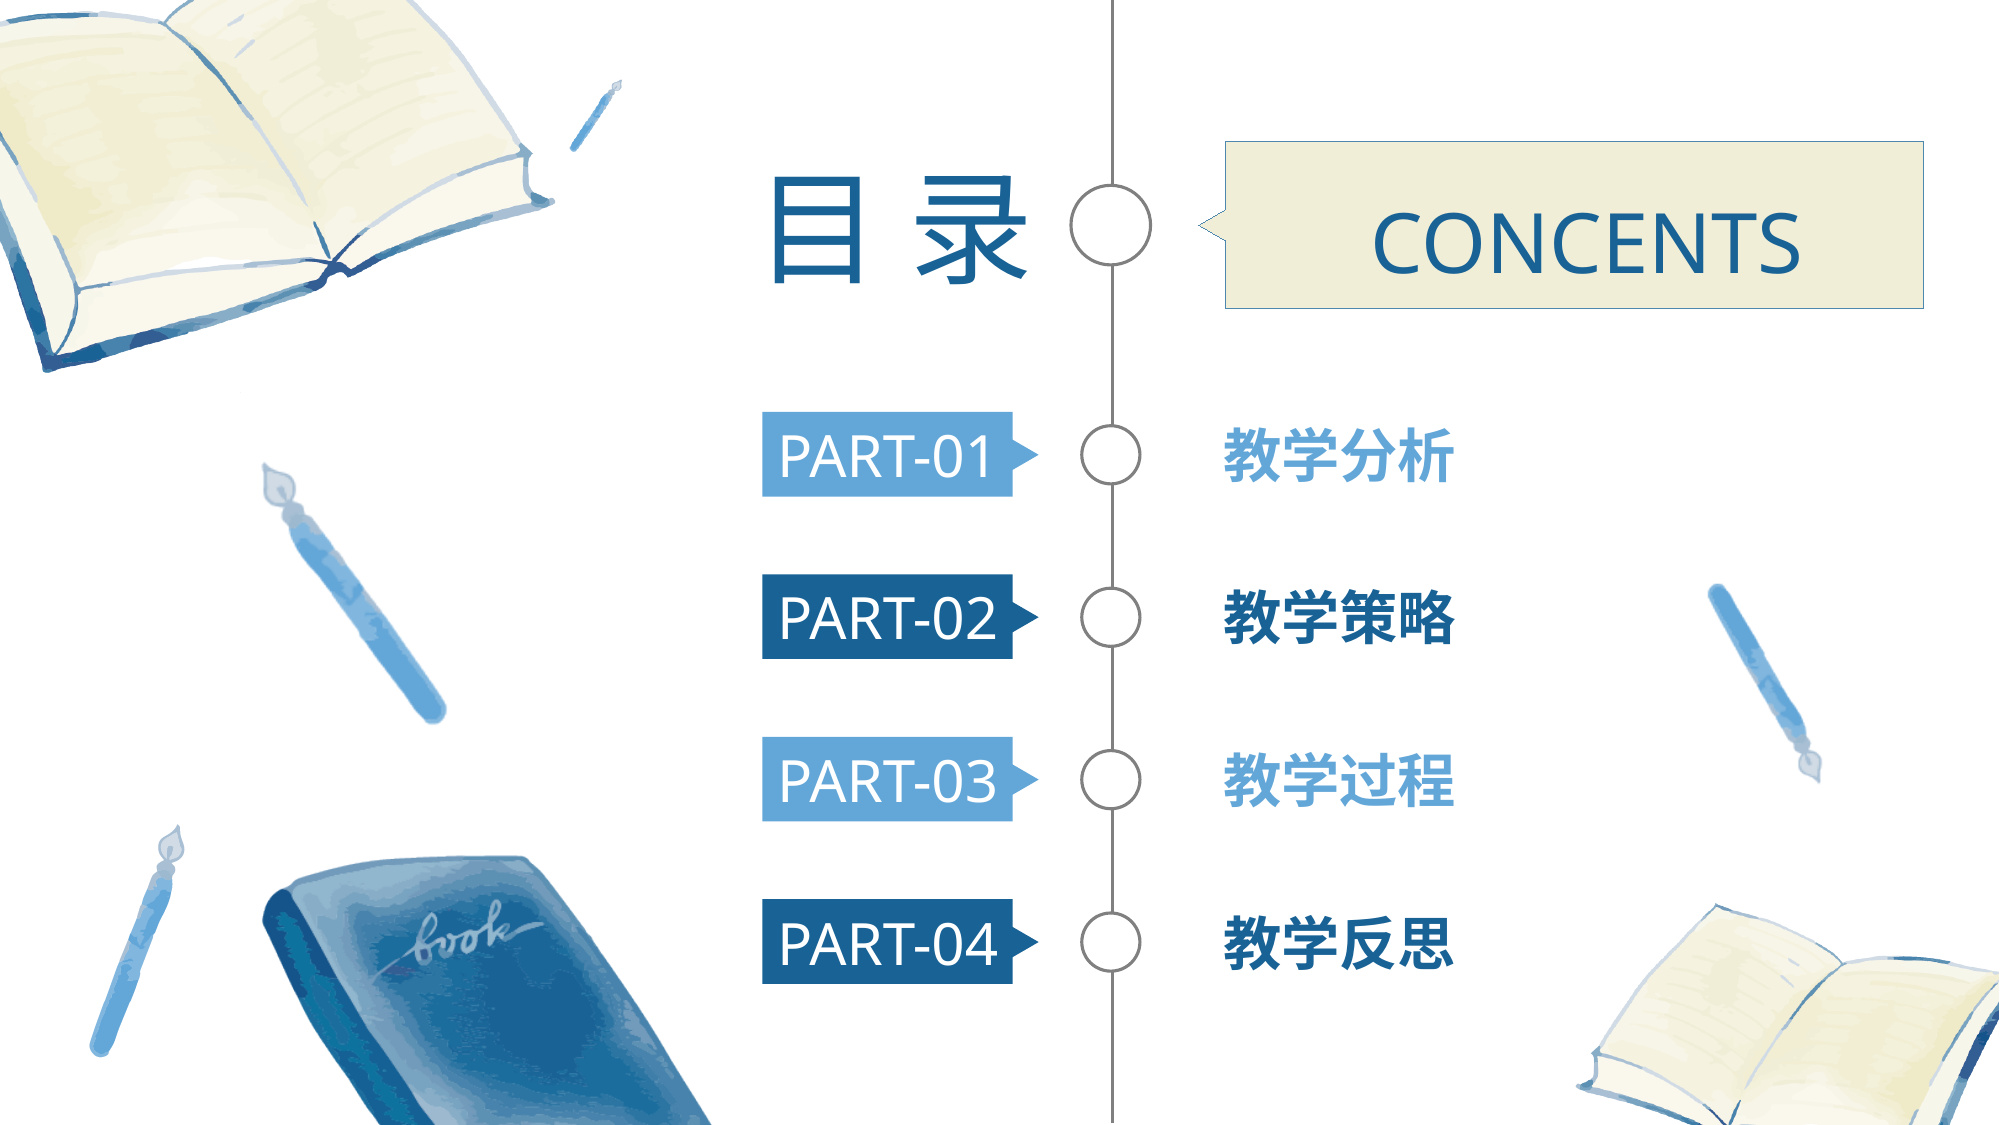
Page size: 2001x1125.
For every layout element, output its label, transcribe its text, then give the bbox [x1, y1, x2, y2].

text_box 教学过程 [1208, 736, 1471, 822]
text_box [1010, 762, 1041, 798]
picture [0, 0, 633, 393]
picture [1673, 537, 1849, 823]
text_box [1081, 912, 1111, 972]
text_box PART-01 [762, 411, 1013, 497]
text_box [1070, 184, 1111, 266]
text_box 教学反思 [1208, 899, 1471, 984]
text_box [1113, 425, 1141, 485]
text_box CONCENTS [1355, 182, 1819, 298]
text_box [1010, 437, 1041, 473]
text_box [1113, 912, 1141, 972]
text_box PART-02 [762, 574, 1013, 659]
picture [58, 411, 758, 1125]
text_box [1113, 587, 1141, 647]
text_box 目 录 [740, 141, 1049, 307]
text_box [1010, 924, 1041, 960]
text_box 教学策略 [1208, 574, 1471, 659]
text_box PART-03 [762, 736, 1013, 822]
text_box [1081, 425, 1111, 485]
text_box PART-04 [762, 899, 1013, 984]
text_box [1198, 141, 1924, 309]
text_box [1113, 184, 1152, 266]
text_box [1081, 587, 1111, 647]
text_box [1081, 750, 1111, 810]
text_box [1010, 599, 1041, 635]
text_box 教学分析 [1208, 411, 1471, 497]
text_box [1113, 750, 1141, 810]
picture [1567, 900, 2000, 1125]
